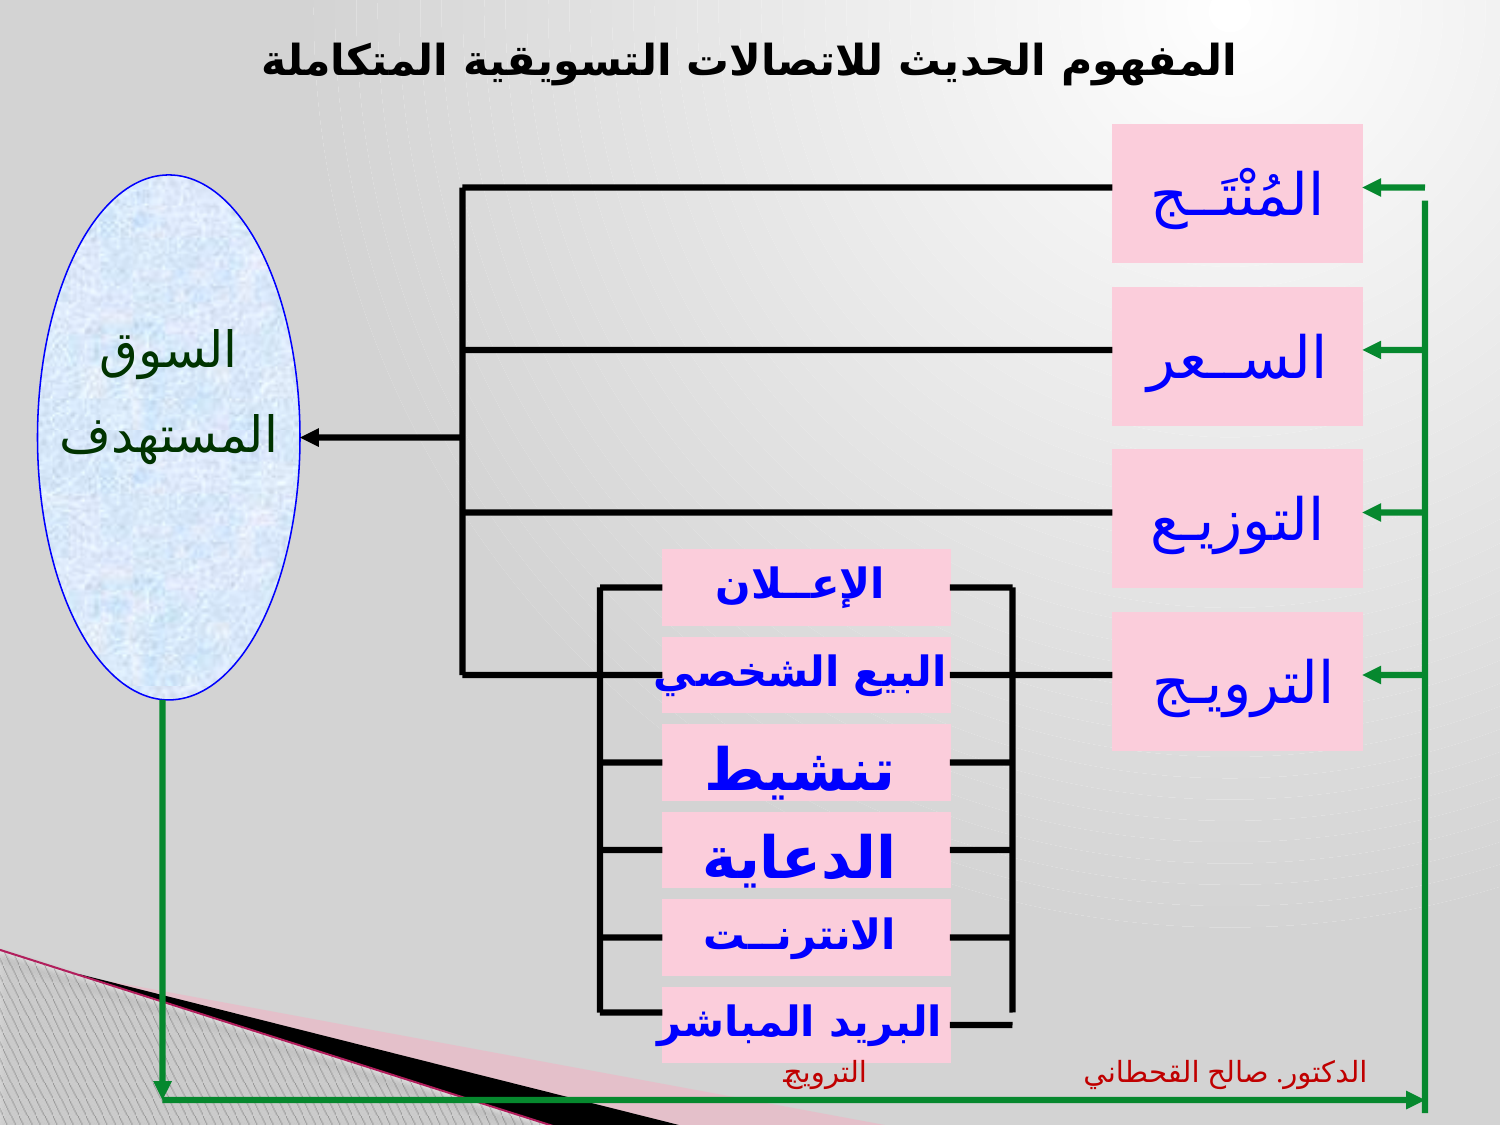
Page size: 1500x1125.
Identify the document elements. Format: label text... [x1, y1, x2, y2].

text_box التوزيـع [1062, 474, 1413, 560]
text_box [156, 699, 169, 1099]
title المفهوم الحديث للاتصالات التسويقية المتكاملة [75, 24, 1425, 92]
text_box البريد المباشر [637, 987, 963, 1053]
text_box [38, 470, 299, 700]
text_box [662, 1053, 950, 1063]
text_box [1112, 449, 1363, 474]
text_box الترويـج [1062, 637, 1425, 723]
text_box المُنْتَــج [1049, 149, 1425, 235]
text_box [662, 615, 950, 625]
text_box [1112, 560, 1363, 588]
text_box [1112, 287, 1363, 312]
text_box تنشيط المبيعات [637, 724, 963, 812]
text_box [1383, 1093, 1426, 1107]
text_box [1112, 124, 1363, 149]
text_box [1362, 343, 1425, 357]
text_box [662, 965, 950, 975]
text_box [1112, 235, 1363, 263]
text_box [1362, 506, 1425, 519]
footer الترويج الدكتور. صالح القحطاني [585, 1065, 1383, 1125]
text_box [54, 174, 284, 309]
text_box [662, 703, 950, 713]
text_box الدعاية والنشر [637, 812, 963, 900]
text_box الانترنــت [637, 900, 963, 965]
text_box الســعر [1062, 312, 1413, 398]
text_box [1362, 668, 1425, 682]
text_box [1112, 612, 1363, 637]
text_box السوق المستهدف [37, 309, 300, 470]
text_box البيع الشخصي [637, 637, 963, 703]
text_box [1362, 181, 1426, 194]
text_box [300, 431, 462, 444]
text_box الإعــلان [637, 549, 963, 615]
text_box [1112, 398, 1363, 425]
text_box [1112, 723, 1363, 750]
